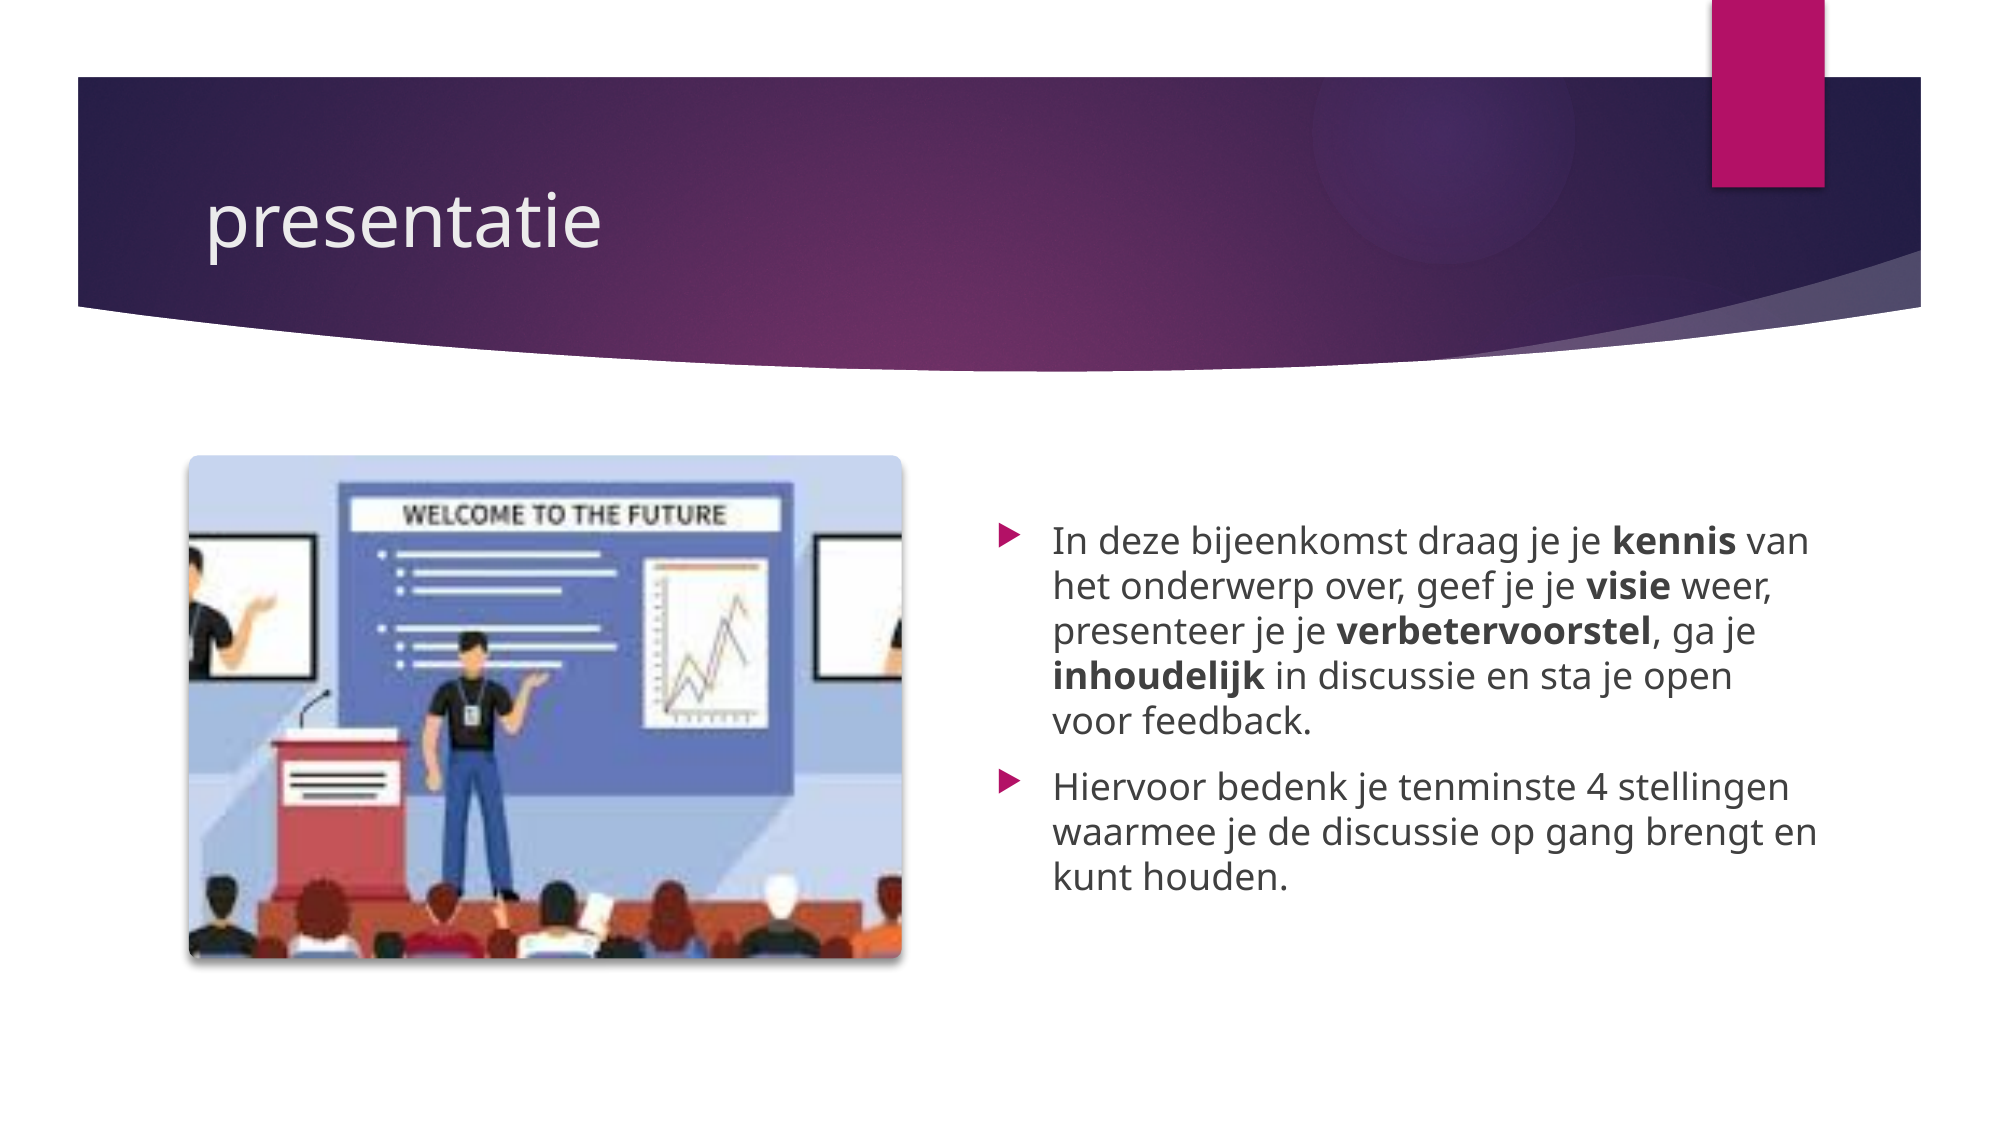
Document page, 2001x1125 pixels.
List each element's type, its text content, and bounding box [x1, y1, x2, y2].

title presentatie [189, 159, 1627, 276]
picture [188, 455, 902, 959]
list In deze bijeenkomst draag je je kennis van het onderwerp over, geef je je visie weer, presenteer je je verbetervoorstel, ga je inhoudelijk in discussie en sta je open voor feedback. Hiervoor bedenk je tenminste 4 stellingen waarmee je de discussie op gang brengt en kunt houden. [981, 427, 1837, 988]
